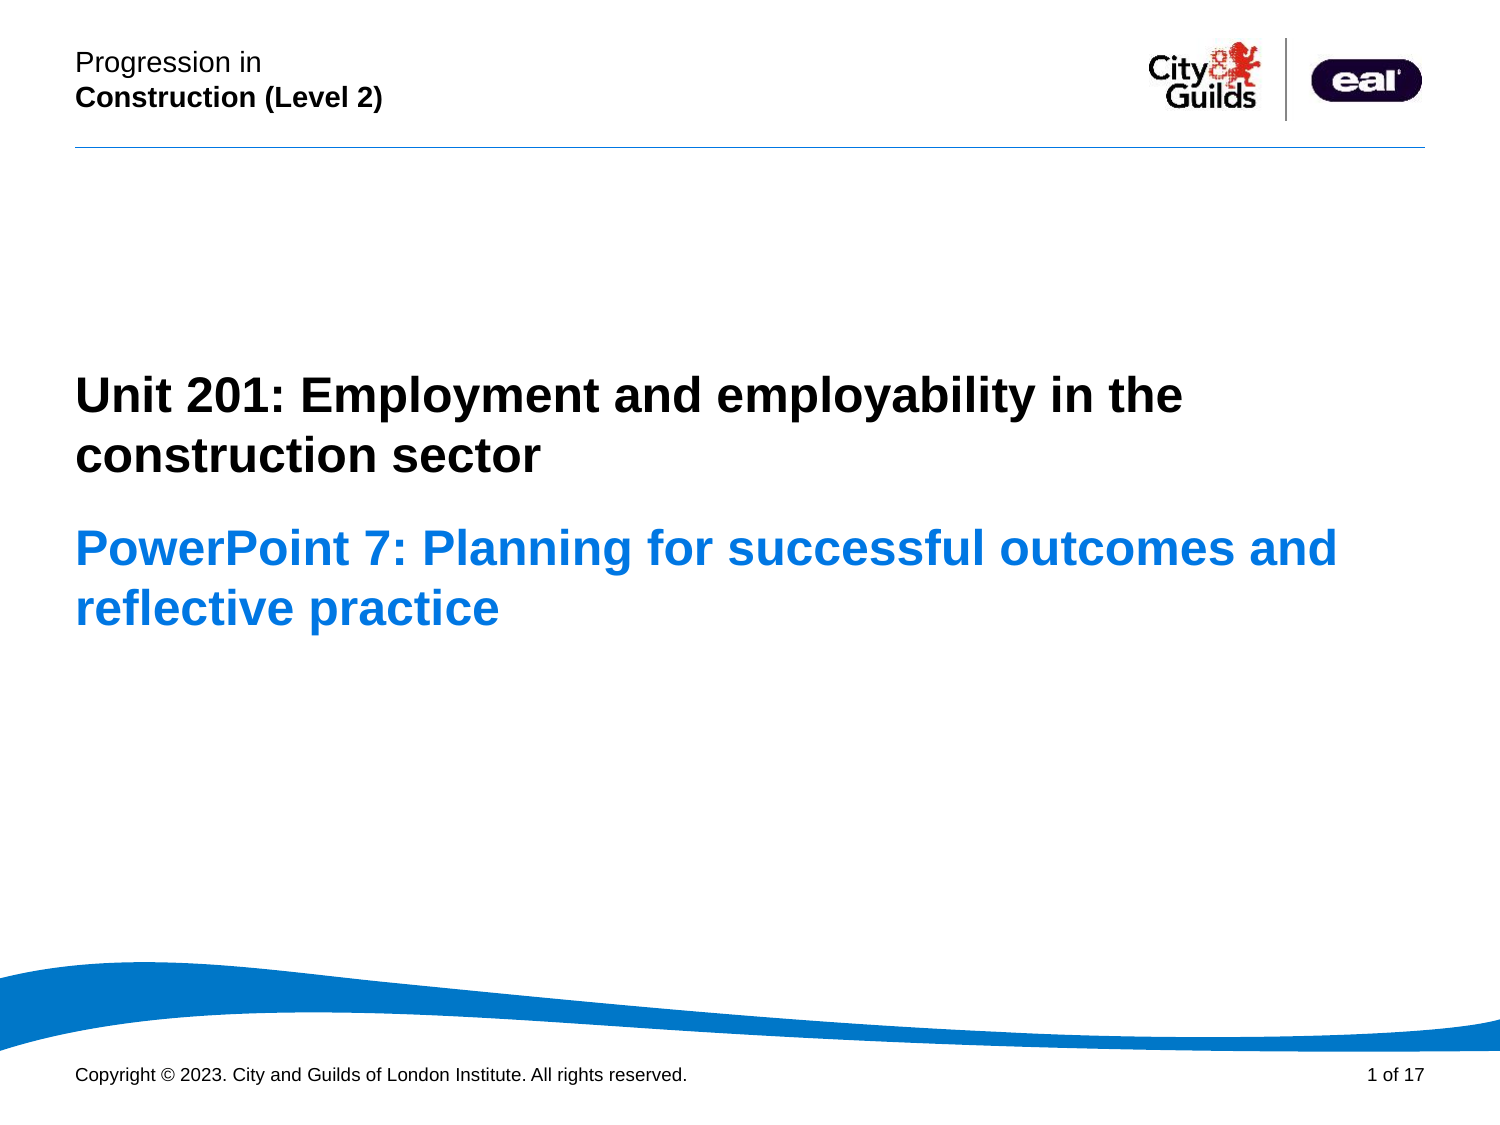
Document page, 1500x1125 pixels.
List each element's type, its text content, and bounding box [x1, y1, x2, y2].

text_box Unit 201: Employment and employability in the construction sector [75, 362, 1388, 484]
list PowerPoint presentation [74, 224, 1426, 1006]
title PowerPoint 7: Planning for successful outcomes and reflective practice [74, 514, 1413, 928]
picture [1149, 38, 1422, 121]
